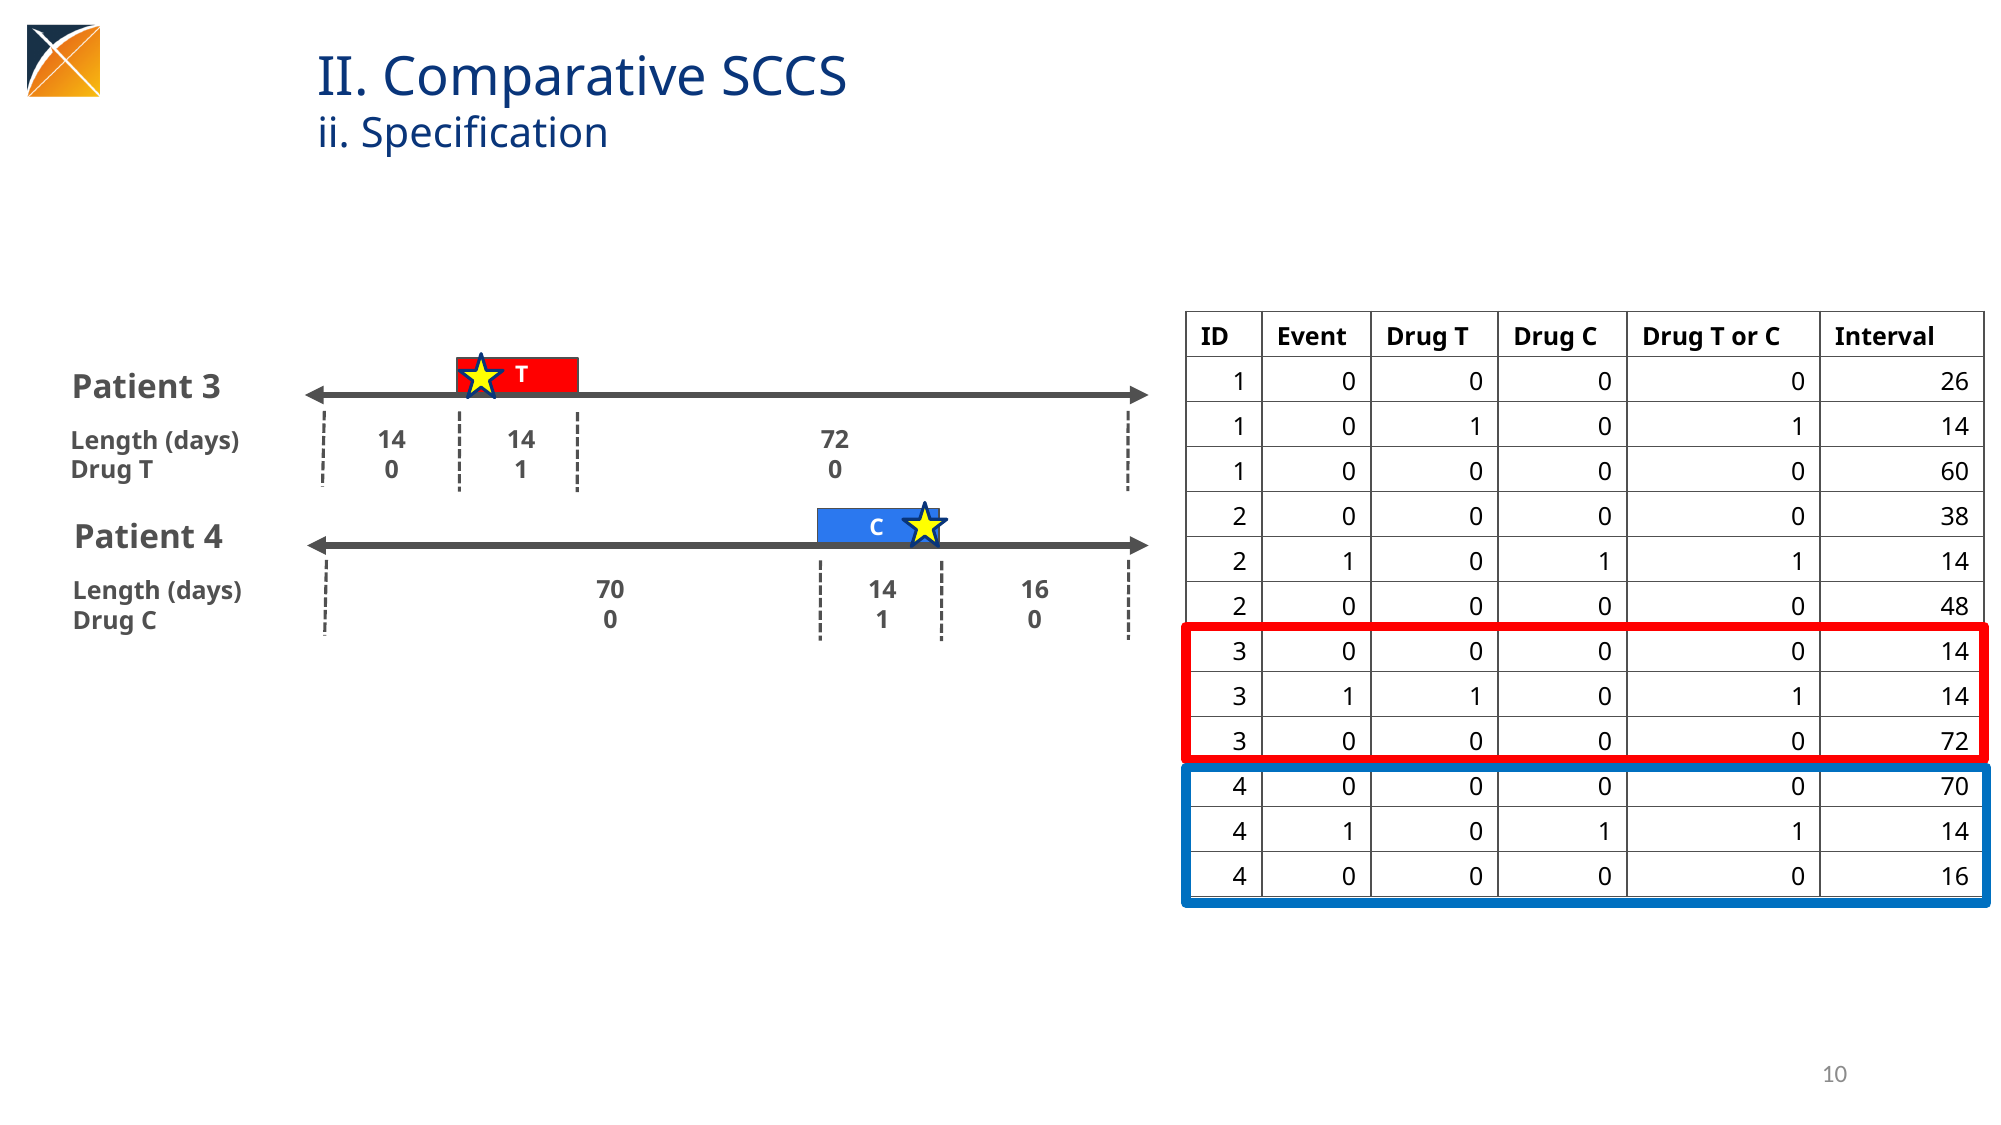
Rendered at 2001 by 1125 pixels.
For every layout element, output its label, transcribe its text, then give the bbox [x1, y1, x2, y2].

text_box 70 0 [526, 566, 695, 641]
table_cell 0 [1263, 402, 1370, 446]
table_cell 0 [1263, 357, 1370, 401]
table_cell 0 [1499, 582, 1626, 626]
text_box C [926, 505, 937, 519]
table_cell 0 [1263, 447, 1370, 491]
table_cell 0 [1499, 447, 1626, 491]
table_cell 1 [1187, 402, 1261, 446]
text_box [1186, 767, 1987, 904]
table_cell 48 [1821, 582, 1983, 626]
table_cell 38 [1821, 492, 1983, 536]
table_cell 0 [1372, 537, 1497, 581]
table_cell 1 [1628, 537, 1819, 581]
table_cell 2 [1187, 492, 1261, 536]
text_box 14 0 [307, 415, 459, 491]
table_header ID [1187, 312, 1261, 356]
table_cell 0 [1372, 582, 1497, 626]
table_cell 0 [1628, 447, 1819, 491]
table_cell 0 [1499, 492, 1626, 536]
text_box Patient 3 [56, 357, 287, 413]
table_header Drug T [1372, 312, 1497, 356]
table_cell 0 [1628, 357, 1819, 401]
table_cell 0 [1499, 762, 1626, 767]
table_cell 0 [1263, 762, 1370, 767]
text_box Length (days) Drug T [55, 416, 286, 492]
text_box C [816, 505, 923, 542]
table_cell 1 [1187, 447, 1261, 491]
text_box C [919, 537, 931, 542]
table_cell 1 [1499, 537, 1626, 581]
table_cell 0 [1499, 402, 1626, 446]
table_cell 0 [1499, 357, 1626, 401]
table_cell 1 [1263, 537, 1370, 581]
table_header Event [1263, 312, 1370, 356]
text_box 16 0 [994, 566, 1076, 641]
text_box 14 1 [830, 566, 935, 641]
table_cell 0 [1372, 447, 1497, 491]
text_box 14 1 [460, 415, 577, 491]
text_box [1186, 626, 1985, 760]
table_cell 0 [1628, 582, 1819, 626]
slide_number 10 [1412, 1042, 1863, 1103]
table_cell 0 [1263, 582, 1370, 626]
text_box Length (days) Drug C [57, 567, 288, 642]
table_cell 0 [1263, 492, 1370, 536]
table_header Drug C [1499, 312, 1626, 356]
table_cell 0 [1628, 492, 1819, 536]
table_cell 4 [1187, 762, 1261, 767]
text_box [902, 502, 947, 545]
table_cell 0 [1628, 762, 1819, 767]
table_cell 2 [1187, 582, 1261, 626]
table_cell 0 [1372, 492, 1497, 536]
table_cell 60 [1821, 447, 1983, 491]
table_cell 0 [1372, 357, 1497, 401]
table_cell 2 [1187, 537, 1261, 581]
table_header Drug T or C [1628, 312, 1819, 356]
table_cell 1 [1187, 357, 1261, 401]
table_header Interval [1821, 312, 1983, 356]
text_box Patient 4 [59, 508, 289, 563]
text_box 72 0 [776, 415, 894, 491]
table_cell 14 [1821, 402, 1983, 446]
table_cell 1 [1628, 402, 1819, 446]
text_box T [458, 352, 586, 392]
picture [27, 24, 100, 97]
text_box 14 1 [578, 415, 582, 491]
text_box [459, 353, 504, 394]
table_cell 1 [1372, 402, 1497, 446]
table_cell 0 [1372, 762, 1497, 767]
table_cell 26 [1821, 357, 1983, 401]
text_box II. Comparative SCCS ii. Specification [317, 41, 1683, 177]
table_cell 14 [1821, 537, 1983, 581]
table_cell 70 [1821, 762, 1983, 767]
